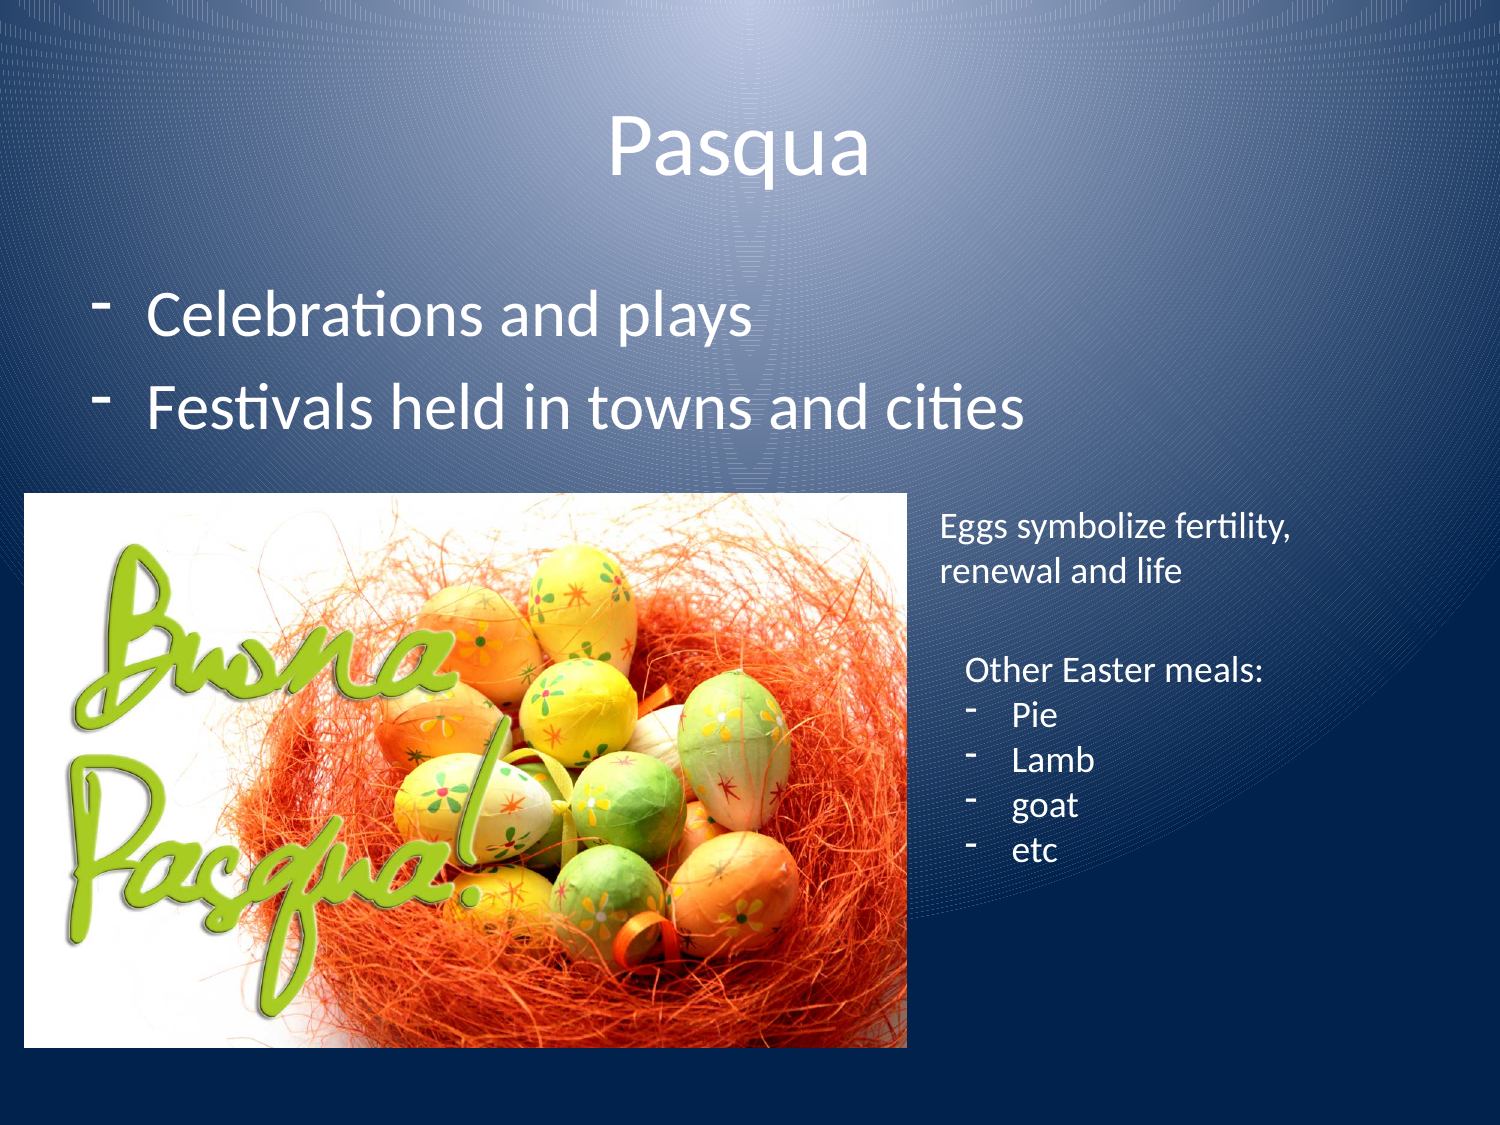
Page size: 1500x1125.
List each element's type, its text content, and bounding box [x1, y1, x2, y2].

text_box Eggs symbolize fertility, renewal and life [924, 493, 1438, 598]
title Pasqua [75, 45, 1425, 233]
text_box Other Easter meals: Pie Lamb goat etc [950, 637, 1363, 878]
picture [24, 492, 907, 1048]
list Celebrations and plays Festivals held in towns and cities [75, 262, 1425, 1005]
